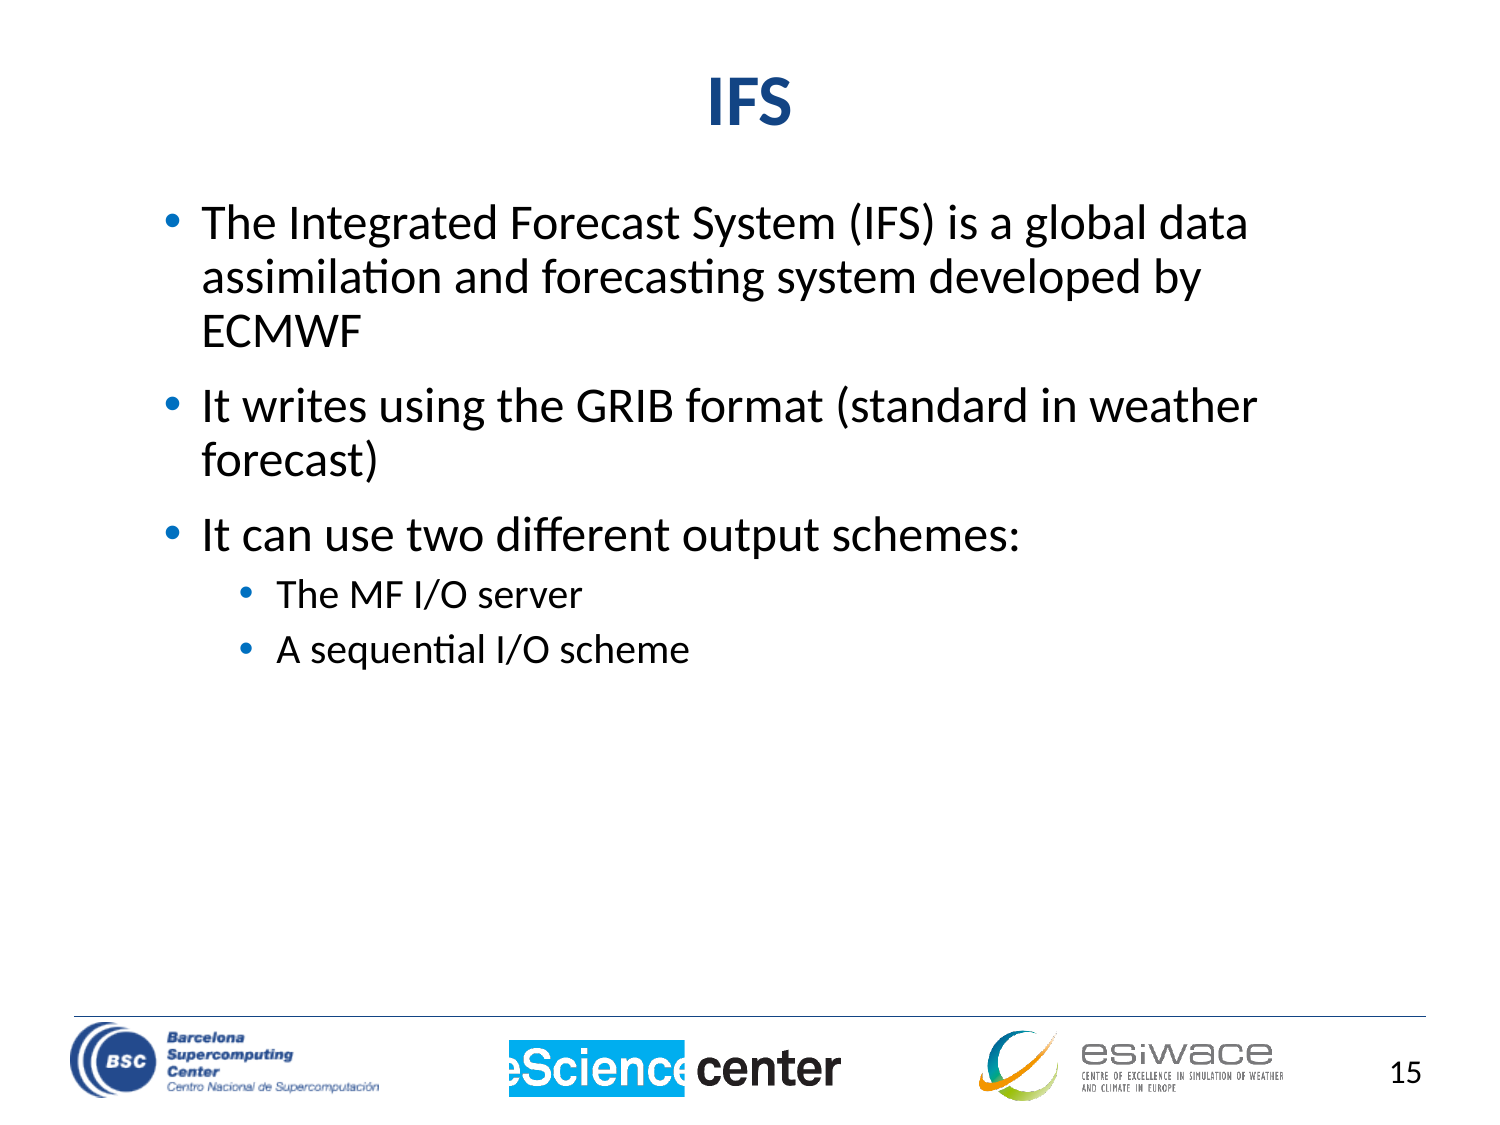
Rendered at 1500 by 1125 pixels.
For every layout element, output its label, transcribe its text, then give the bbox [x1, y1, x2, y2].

title IFS [192, 45, 1308, 159]
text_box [73, 1016, 1438, 1103]
list The Integrated Forecast System (IFS) is a global data assimilation and forecasting system developed by ECMWF It writes using the GRIB format (standard in weather forecast) It can use two different output schemes: The MF I/O server A sequential I/O scheme [140, 166, 1360, 1006]
